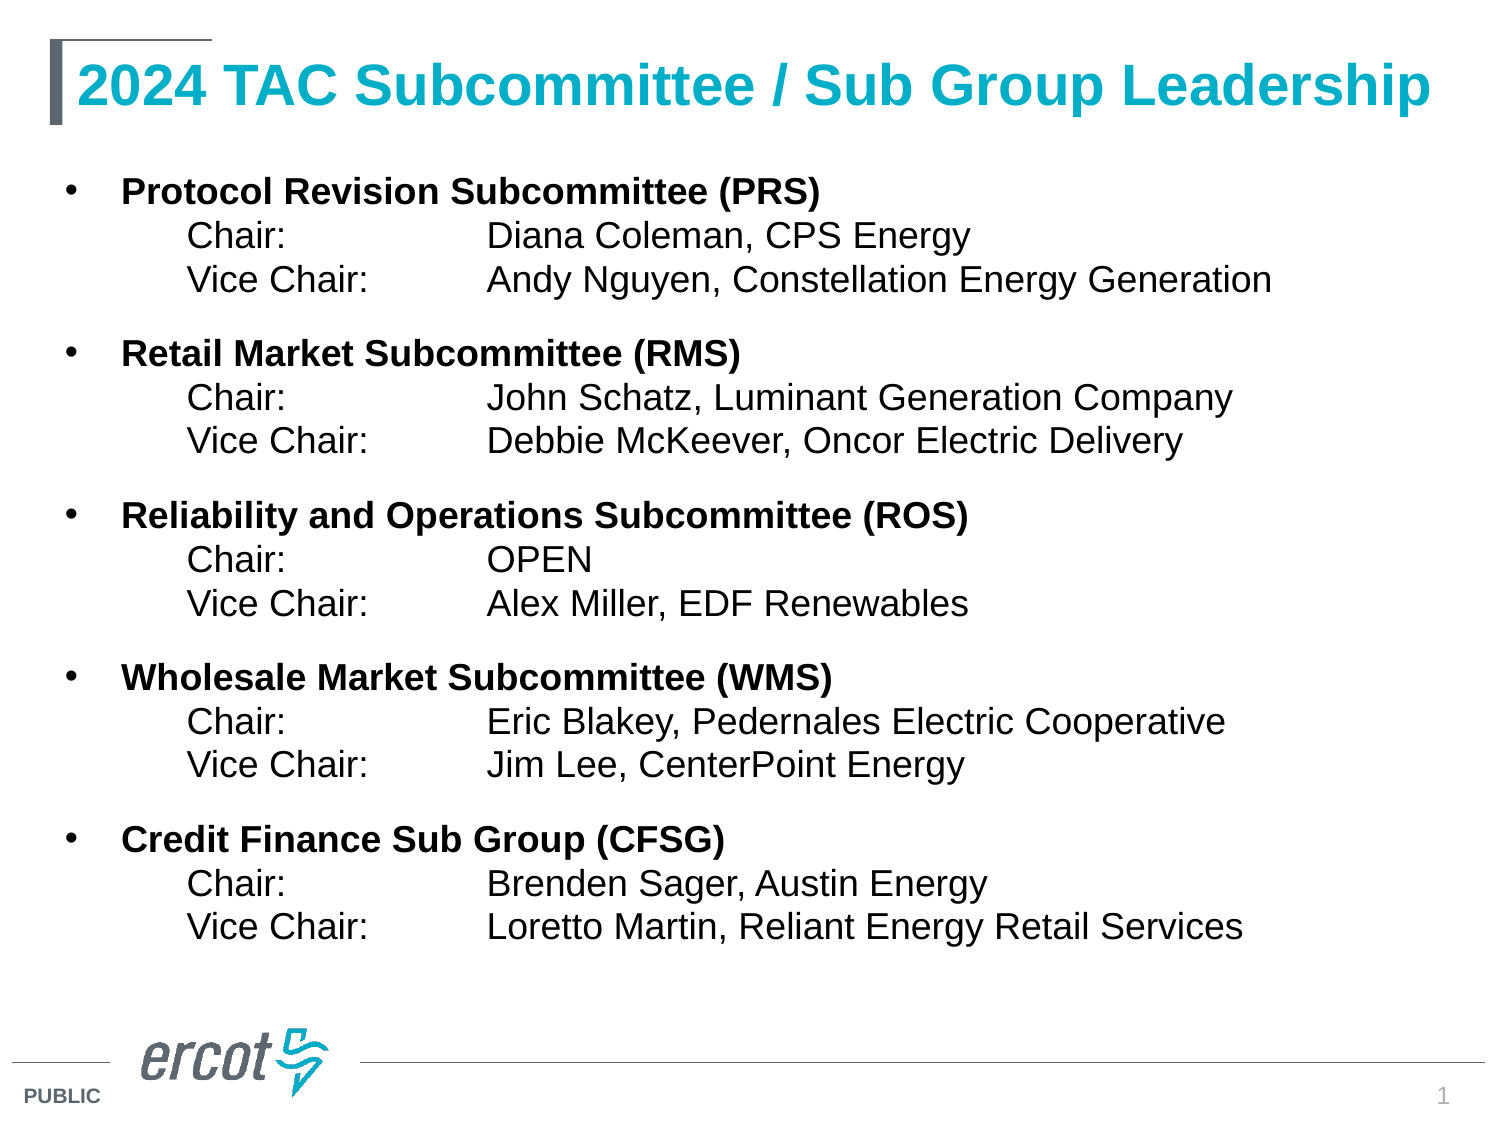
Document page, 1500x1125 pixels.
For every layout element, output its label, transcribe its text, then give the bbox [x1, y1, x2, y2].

picture [137, 1024, 332, 1100]
title 2024 TAC Subcommittee / Sub Group Leadership [62, 39, 1463, 125]
list Protocol Revision Subcommittee (PRS) Chair: Diana Coleman, CPS Energy Vice Chair: Andy Nguyen, Constellation Energy Generation Retail Market Subcommittee (RMS) Chair: John Schatz, Luminant Generation Company Vice Chair: Debbie McKeever, Oncor Electric Delivery Reliability and Operations Subcommittee (ROS) Chair: OPEN Vice Chair: Alex Miller, EDF Renewables Wholesale Market Subcommittee (WMS) Chair: Eric Blakey, Pedernales Electric Cooperative Vice Chair: Jim Lee, CenterPoint Energy Credit Finance Sub Group (CFSG) Chair: Brenden Sager, Austin Energy Vice Chair: Loretto Martin, Reliant Energy Retail Services [50, 137, 1450, 1013]
slide_number 1 [1400, 1076, 1488, 1113]
